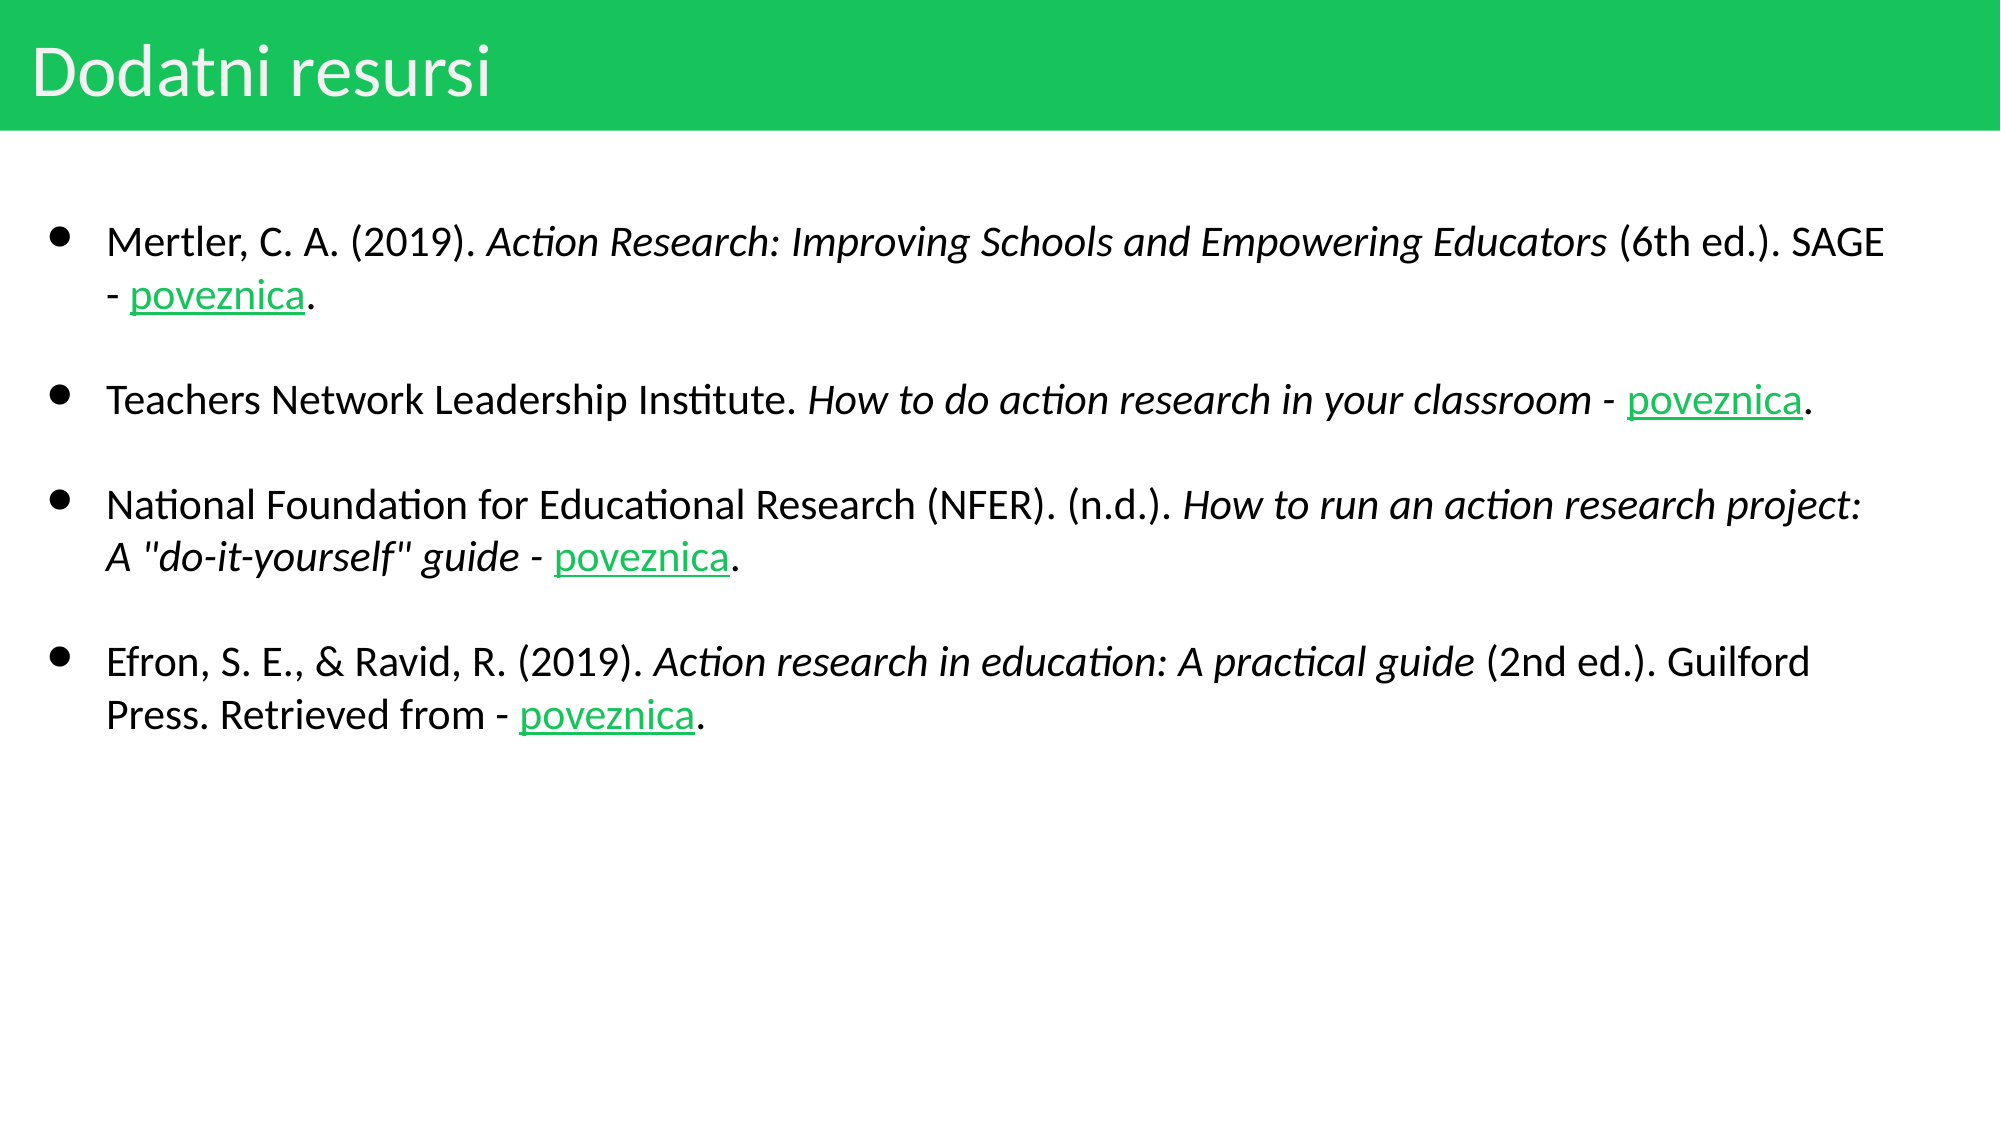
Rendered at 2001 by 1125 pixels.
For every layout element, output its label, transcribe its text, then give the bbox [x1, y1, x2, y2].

list Mertler, C. A. (2019). Action Research: Improving Schools and Empowering Educators (6th ed.). SAGE - poveznica. Teachers Network Leadership Institute. How to do action research in your classroom - poveznica. National Foundation for Educational Research (NFER). (n.d.). How to run an action research project: A "do-it-yourself" guide - poveznica. Efron, S. E., & Ravid, R. (2019). Action research in education: A practical guide (2nd ed.). Guilford Press. Retrieved from - poveznica. [16, 205, 1909, 1074]
title Dodatni resursi [16, 13, 1976, 131]
